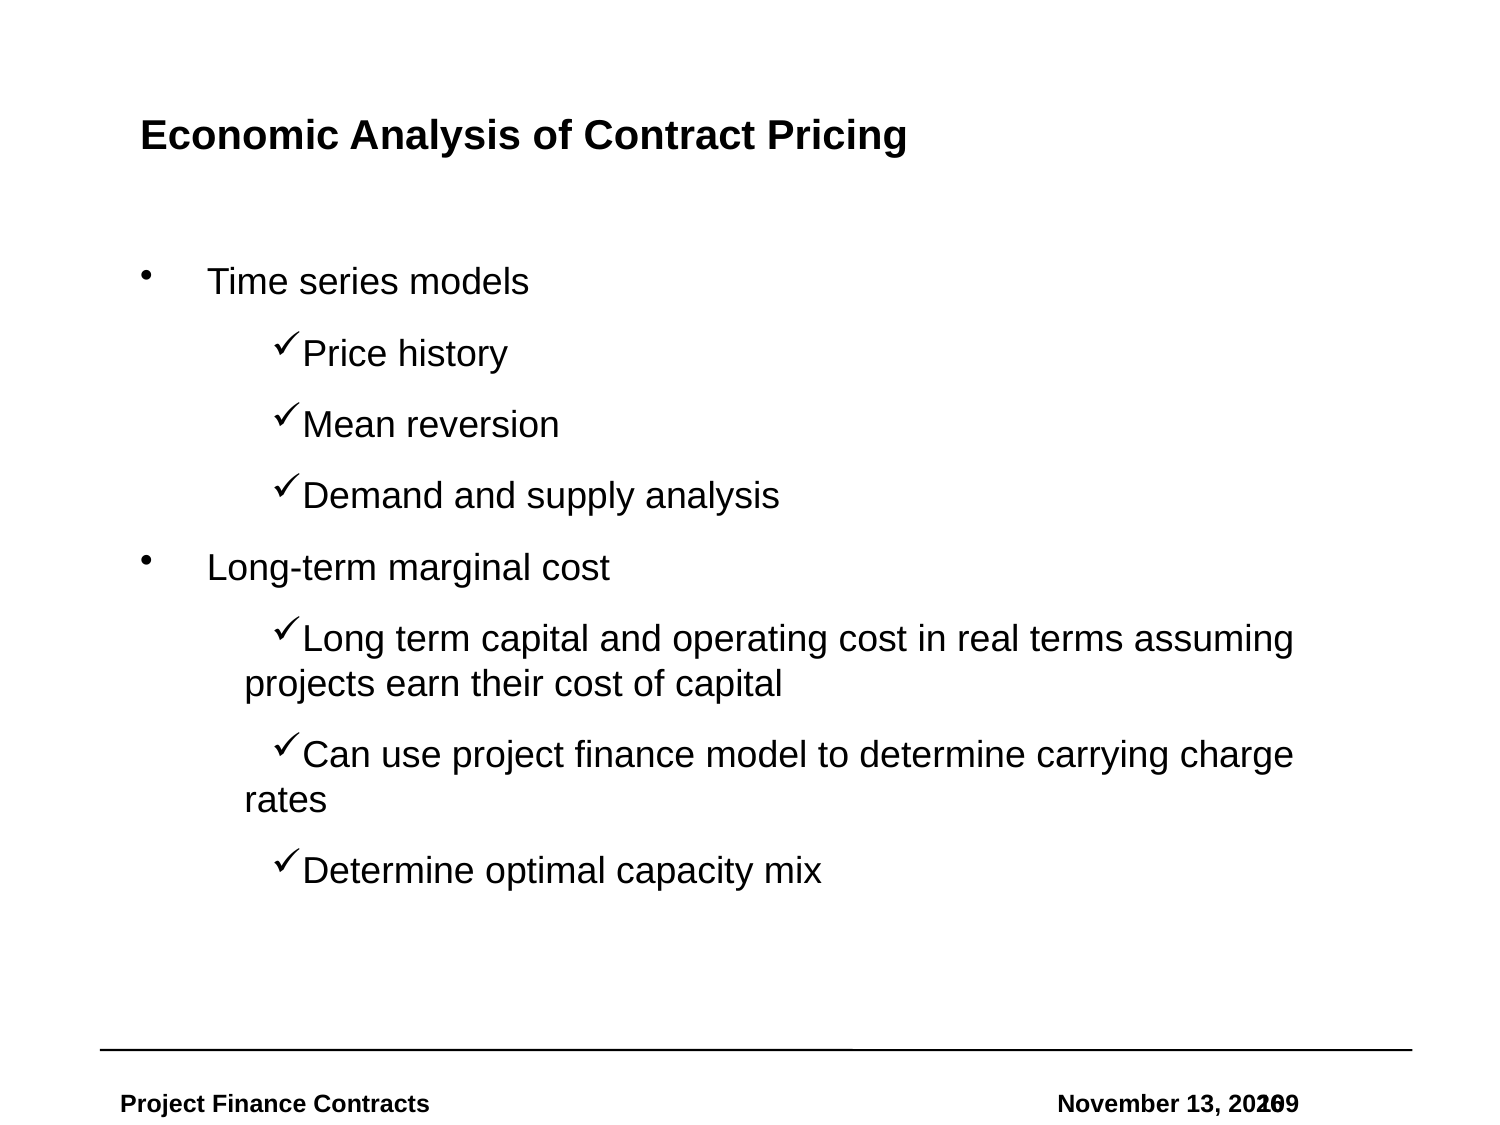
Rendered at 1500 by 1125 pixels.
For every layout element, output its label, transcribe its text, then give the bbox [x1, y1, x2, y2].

title Economic Analysis of Contract Pricing [124, 99, 1288, 226]
list Time series models Price history Mean reversion Demand and supply analysis Long-term marginal cost Long term capital and operating cost in real terms assuming projects earn their cost of capital Can use project finance model to determine carrying charge rates Determine optimal capacity mix [124, 249, 1376, 1001]
